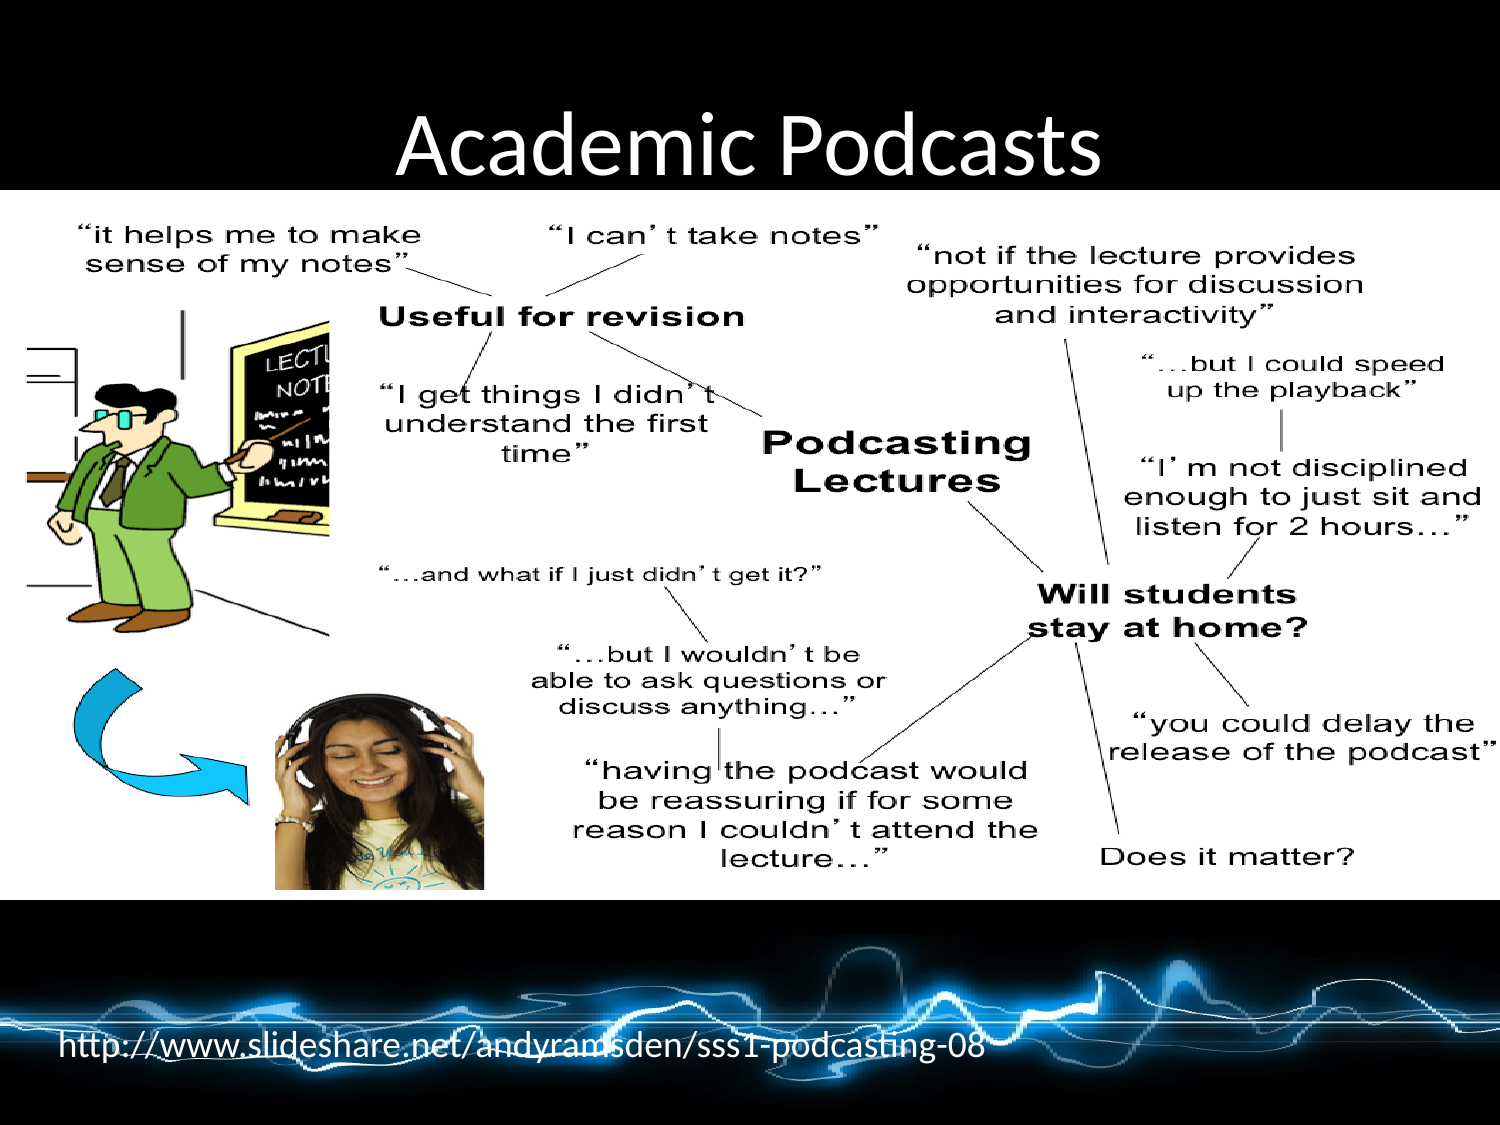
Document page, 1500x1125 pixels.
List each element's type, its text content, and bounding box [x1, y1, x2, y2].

title Academic Podcasts [75, 45, 1425, 187]
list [0, 190, 1500, 900]
picture [0, 933, 1500, 1125]
